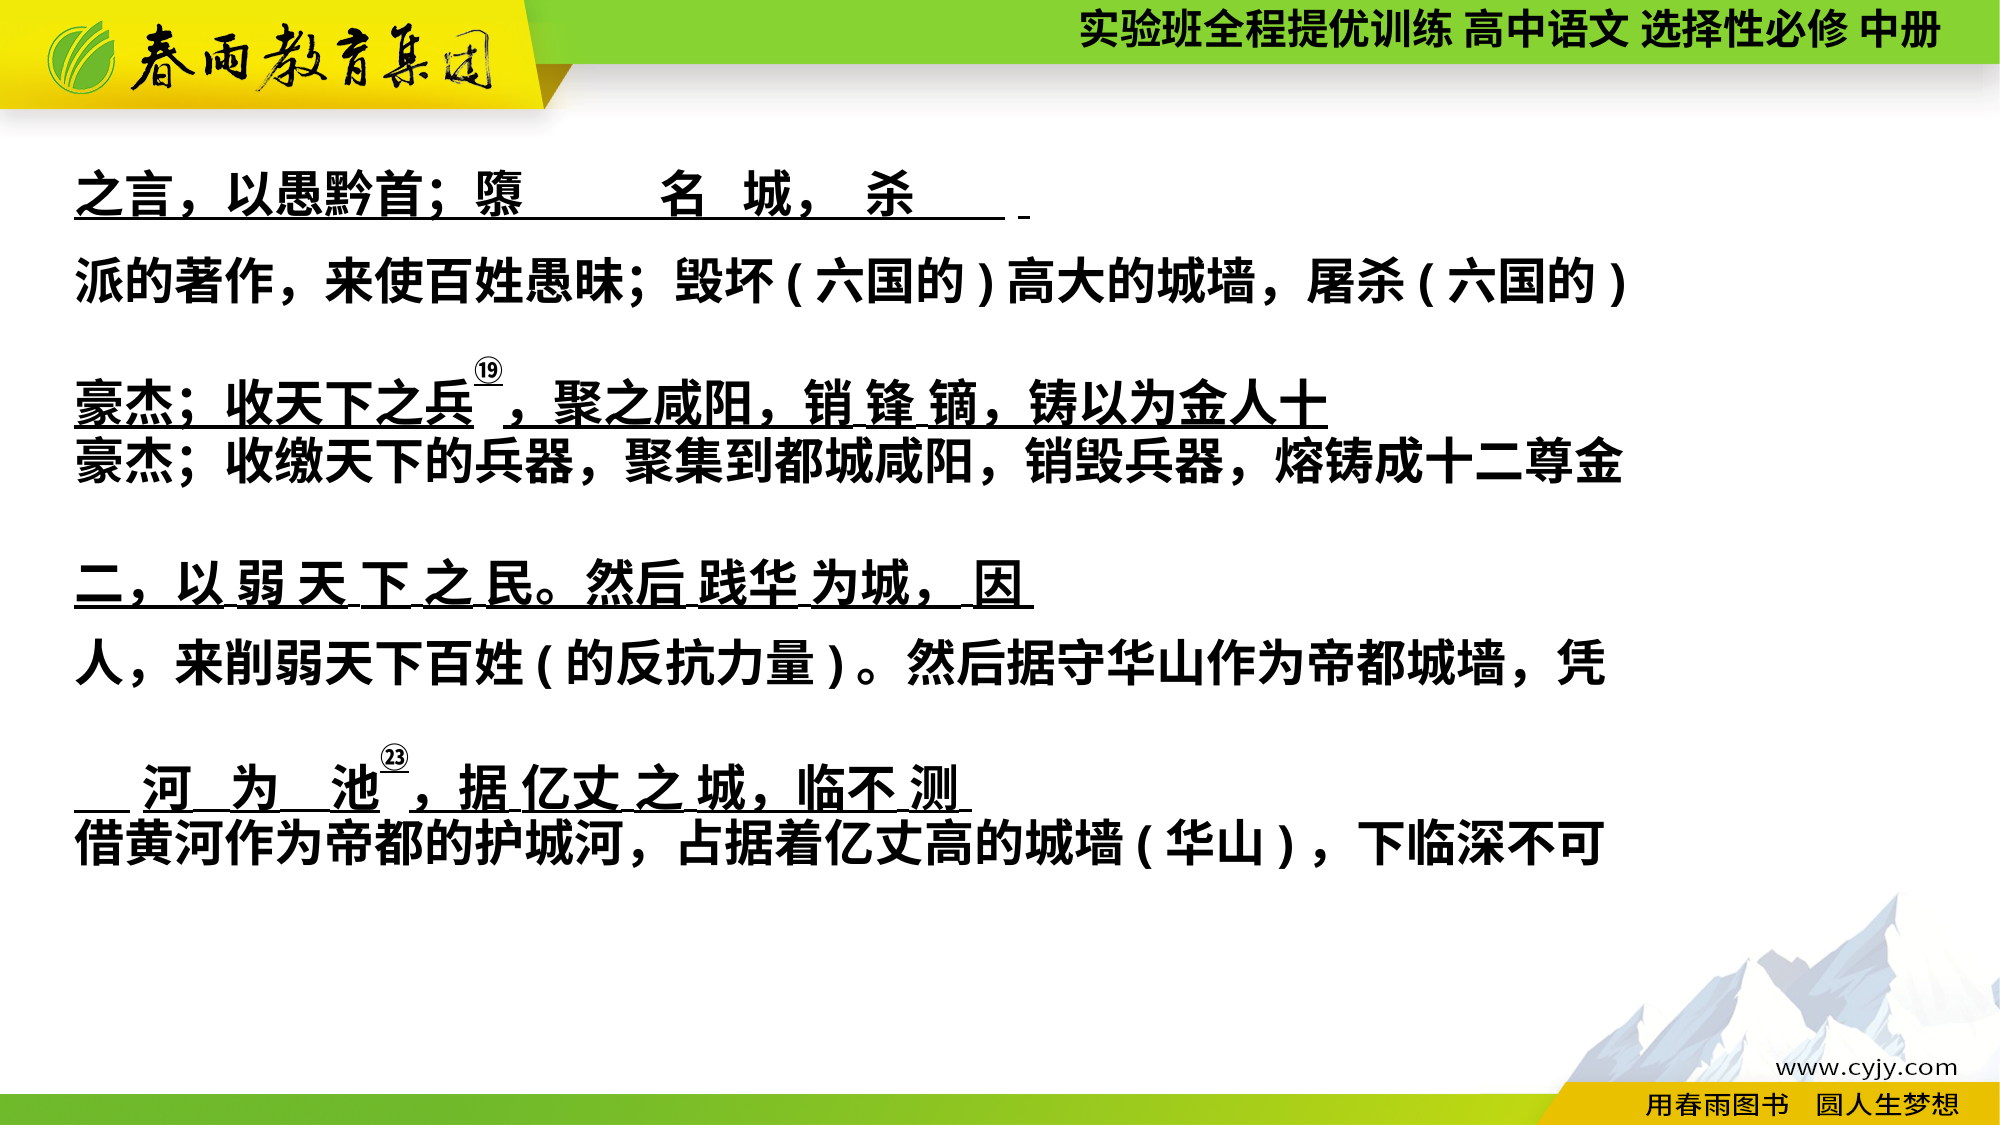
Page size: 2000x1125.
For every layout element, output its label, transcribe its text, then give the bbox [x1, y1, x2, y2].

picture [0, 0, 2000, 1125]
text_box 派的著作，来使百姓愚昧；毁坏(六国的)高大的城墙，屠杀(六国的) 豪杰；收缴天下的兵器，聚集到都城咸阳，销毁兵器，熔铸成十二尊金 人，来削弱天下百姓(的反抗力量)。然后据守华山作为帝都城墙，凭 借黄河作为帝都的护城河，占据着亿丈高的城墙(华山)，下临深不可 [59, 211, 1944, 880]
